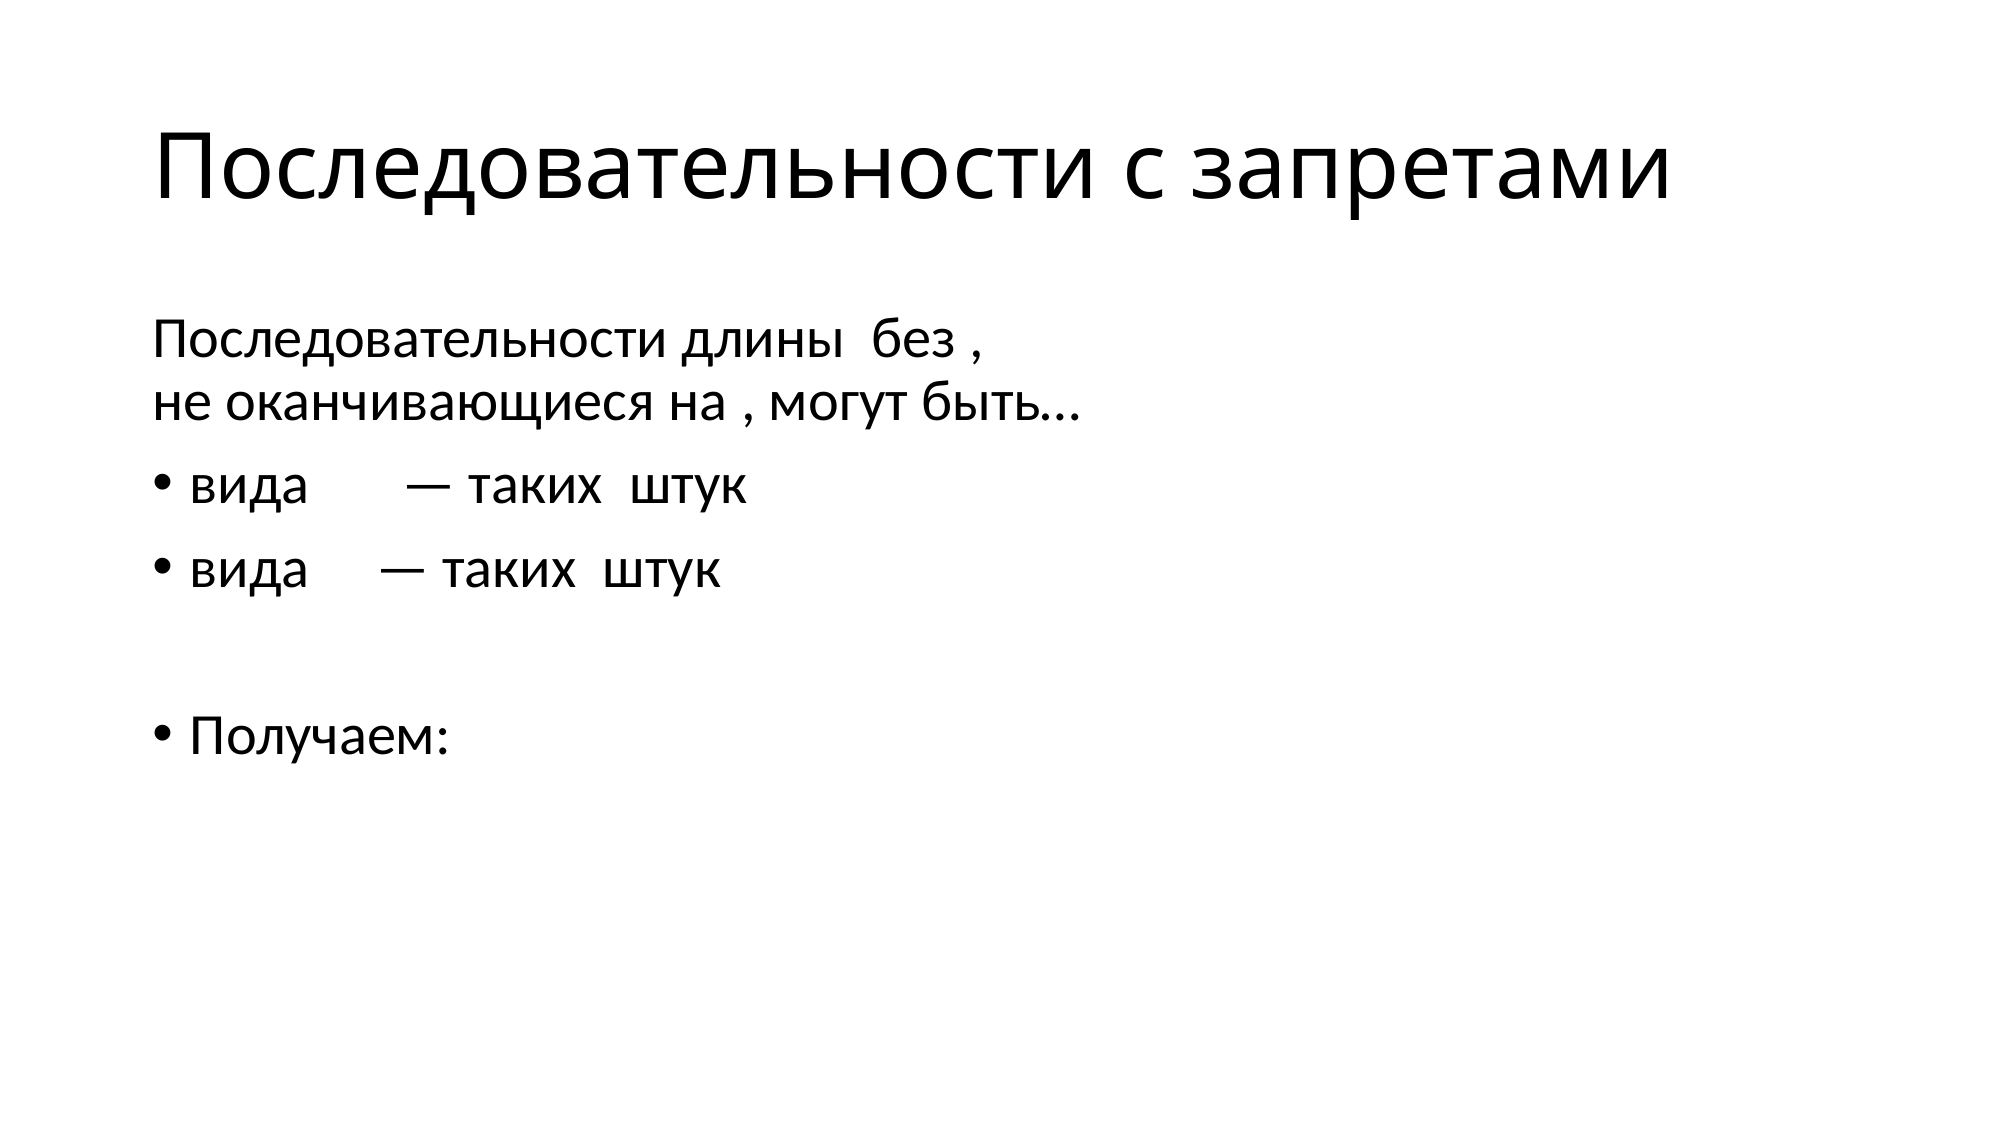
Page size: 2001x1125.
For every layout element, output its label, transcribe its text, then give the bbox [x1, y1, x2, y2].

title Последовательности с запретами [137, 59, 1863, 278]
